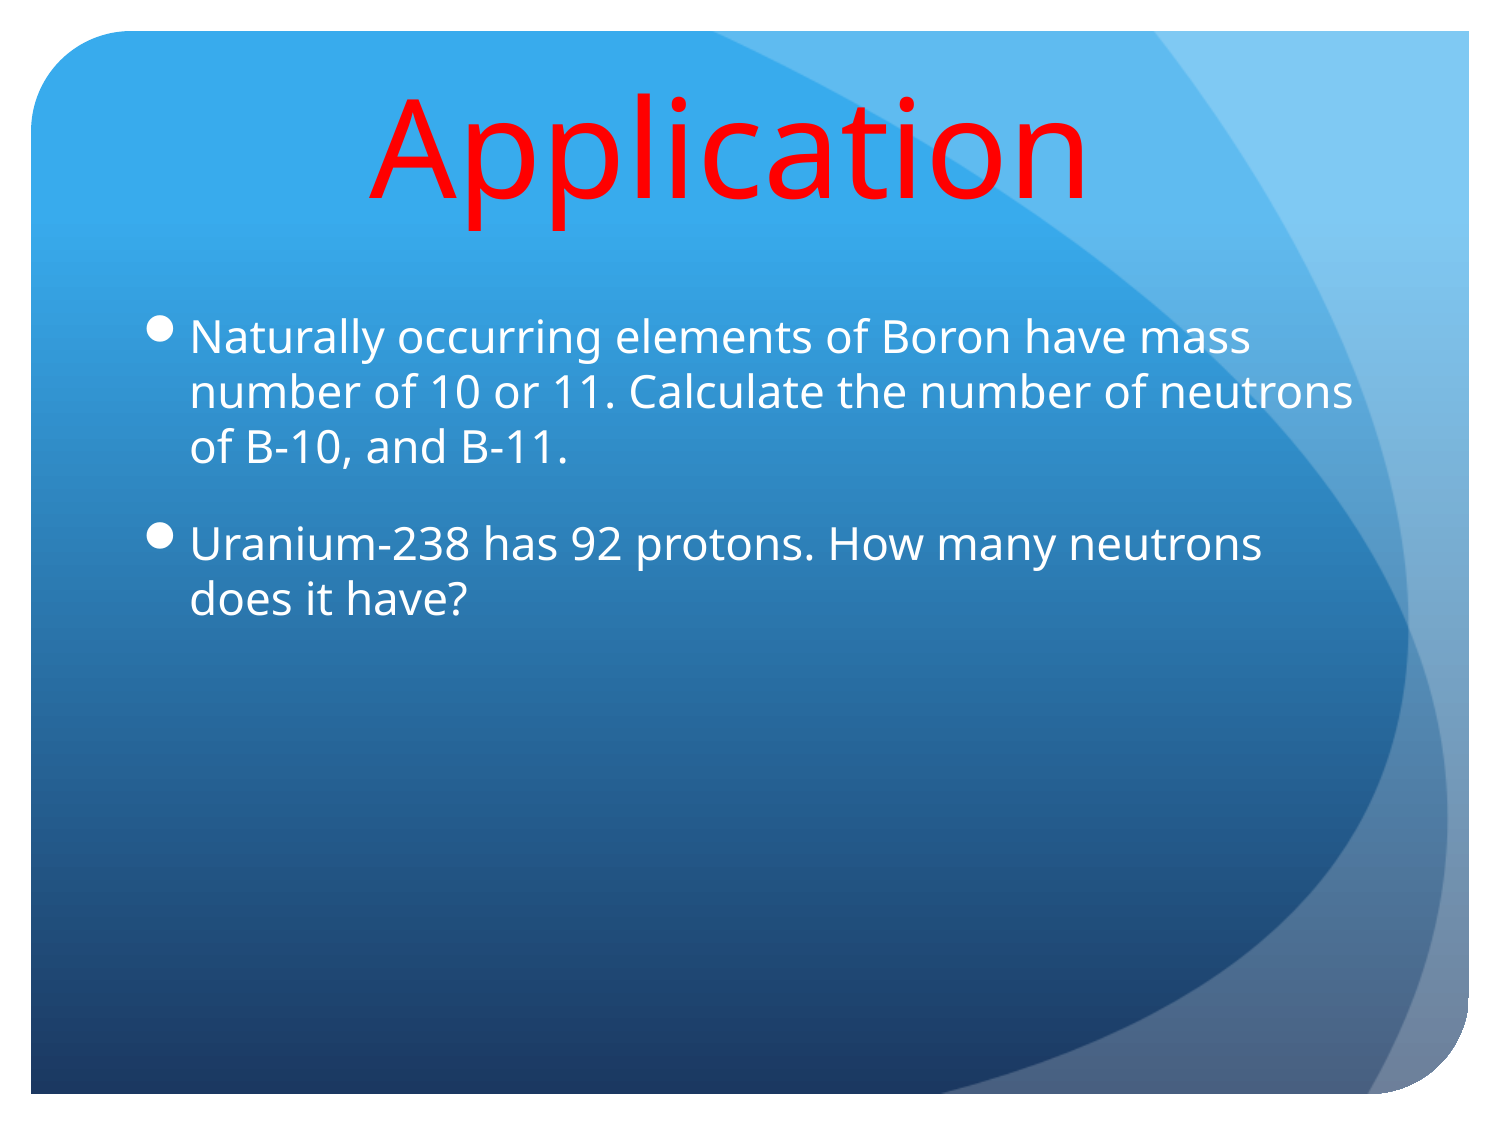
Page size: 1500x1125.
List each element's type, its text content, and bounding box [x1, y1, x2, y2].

title Application [127, 62, 1372, 234]
list Naturally occurring elements of Boron have mass number of 10 or 11. Calculate the number of neutrons of B-10, and B-11. Uranium-238 has 92 protons. How many neutrons does it have? [127, 299, 1372, 991]
picture [24, 30, 1473, 1094]
